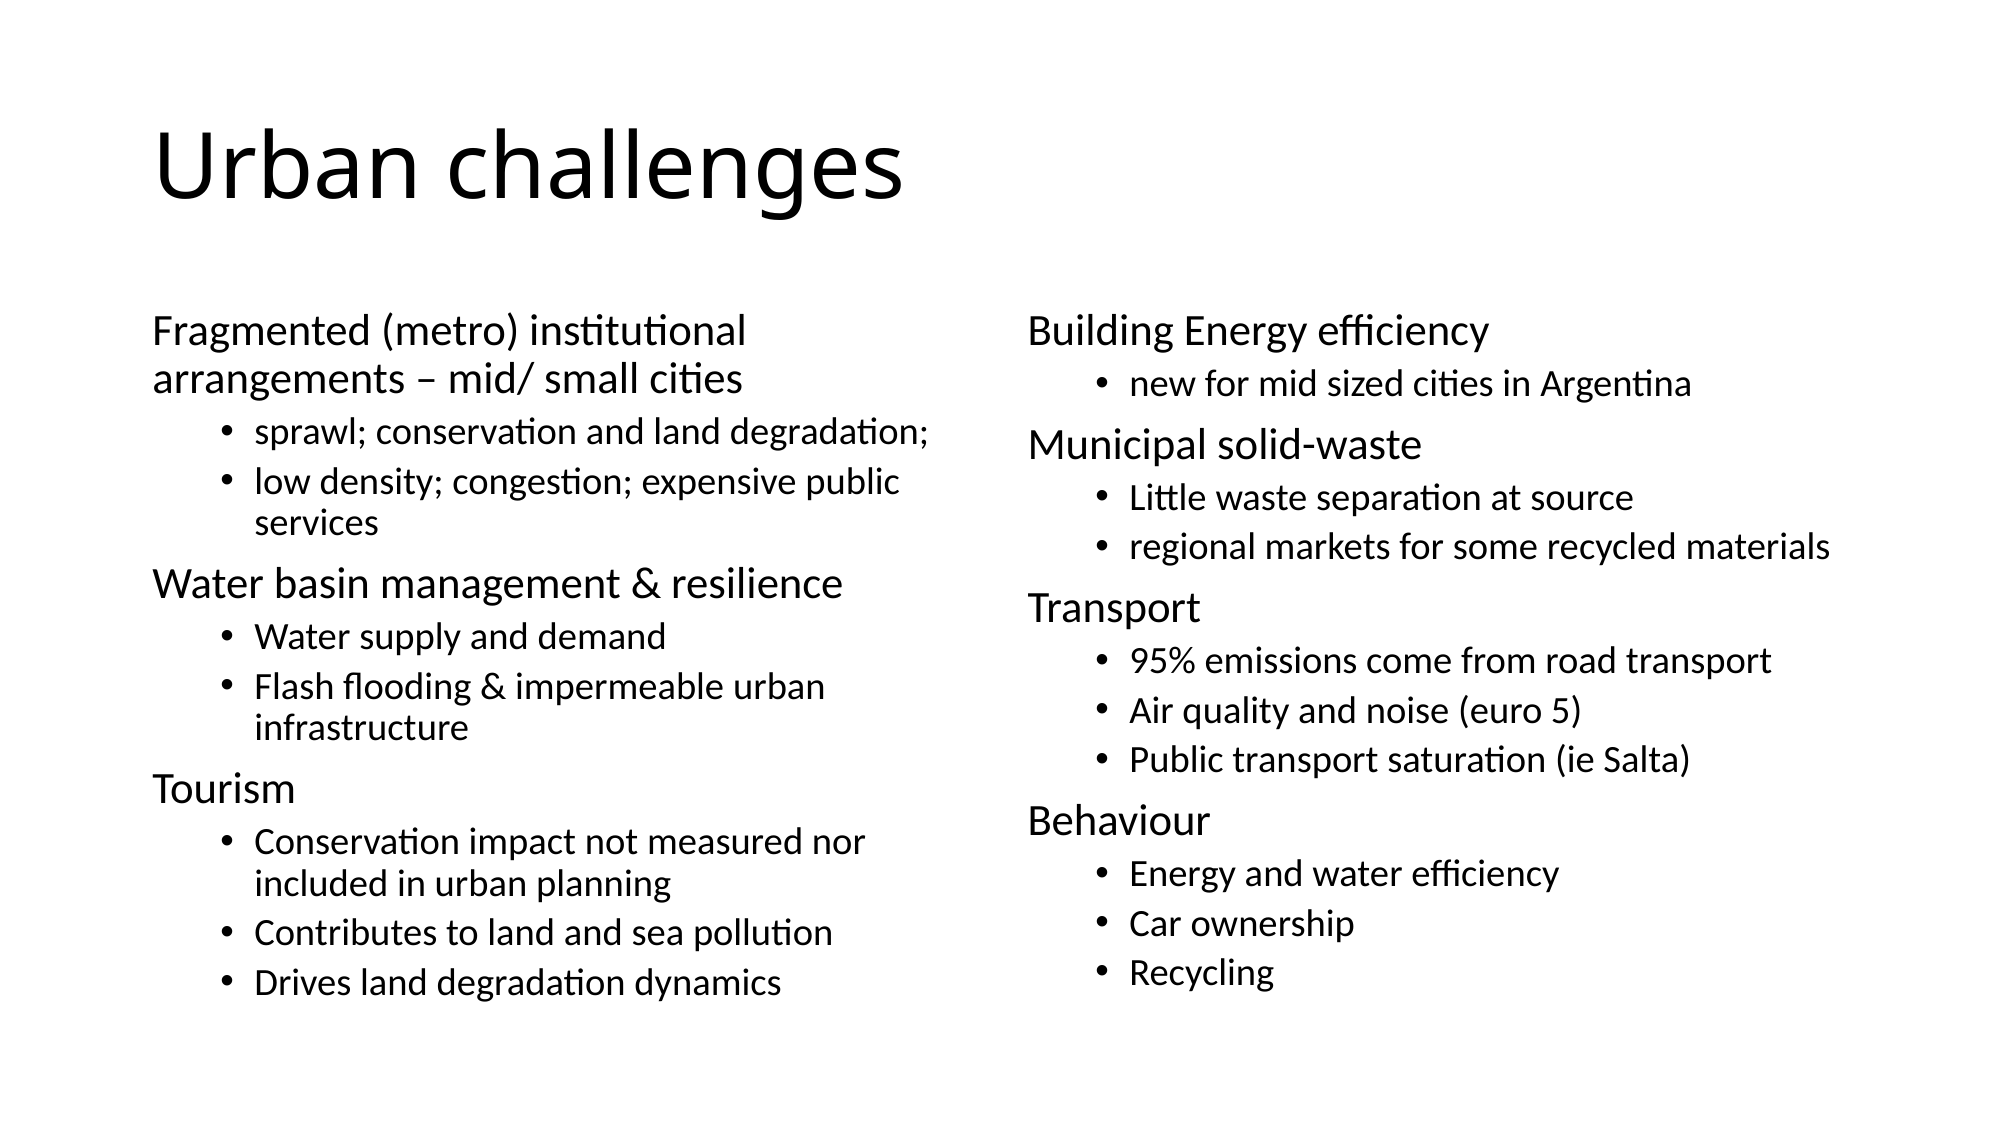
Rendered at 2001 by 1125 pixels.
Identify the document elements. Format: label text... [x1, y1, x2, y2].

list Fragmented (metro) institutional arrangements – mid/ small cities sprawl; conservation and land degradation; low density; congestion; expensive public services Water basin management & resilience Water supply and demand Flash flooding & impermeable urban infrastructure Tourism Conservation impact not measured nor included in urban planning Contributes to land and sea pollution Drives land degradation dynamics [137, 299, 988, 1014]
list Building Energy efficiency new for mid sized cities in Argentina Municipal solid-waste Little waste separation at source regional markets for some recycled materials Transport 95% emissions come from road transport Air quality and noise (euro 5) Public transport saturation (ie Salta) Behaviour Energy and water efficiency Car ownership Recycling [1012, 299, 1863, 1014]
title Urban challenges [137, 59, 1863, 278]
